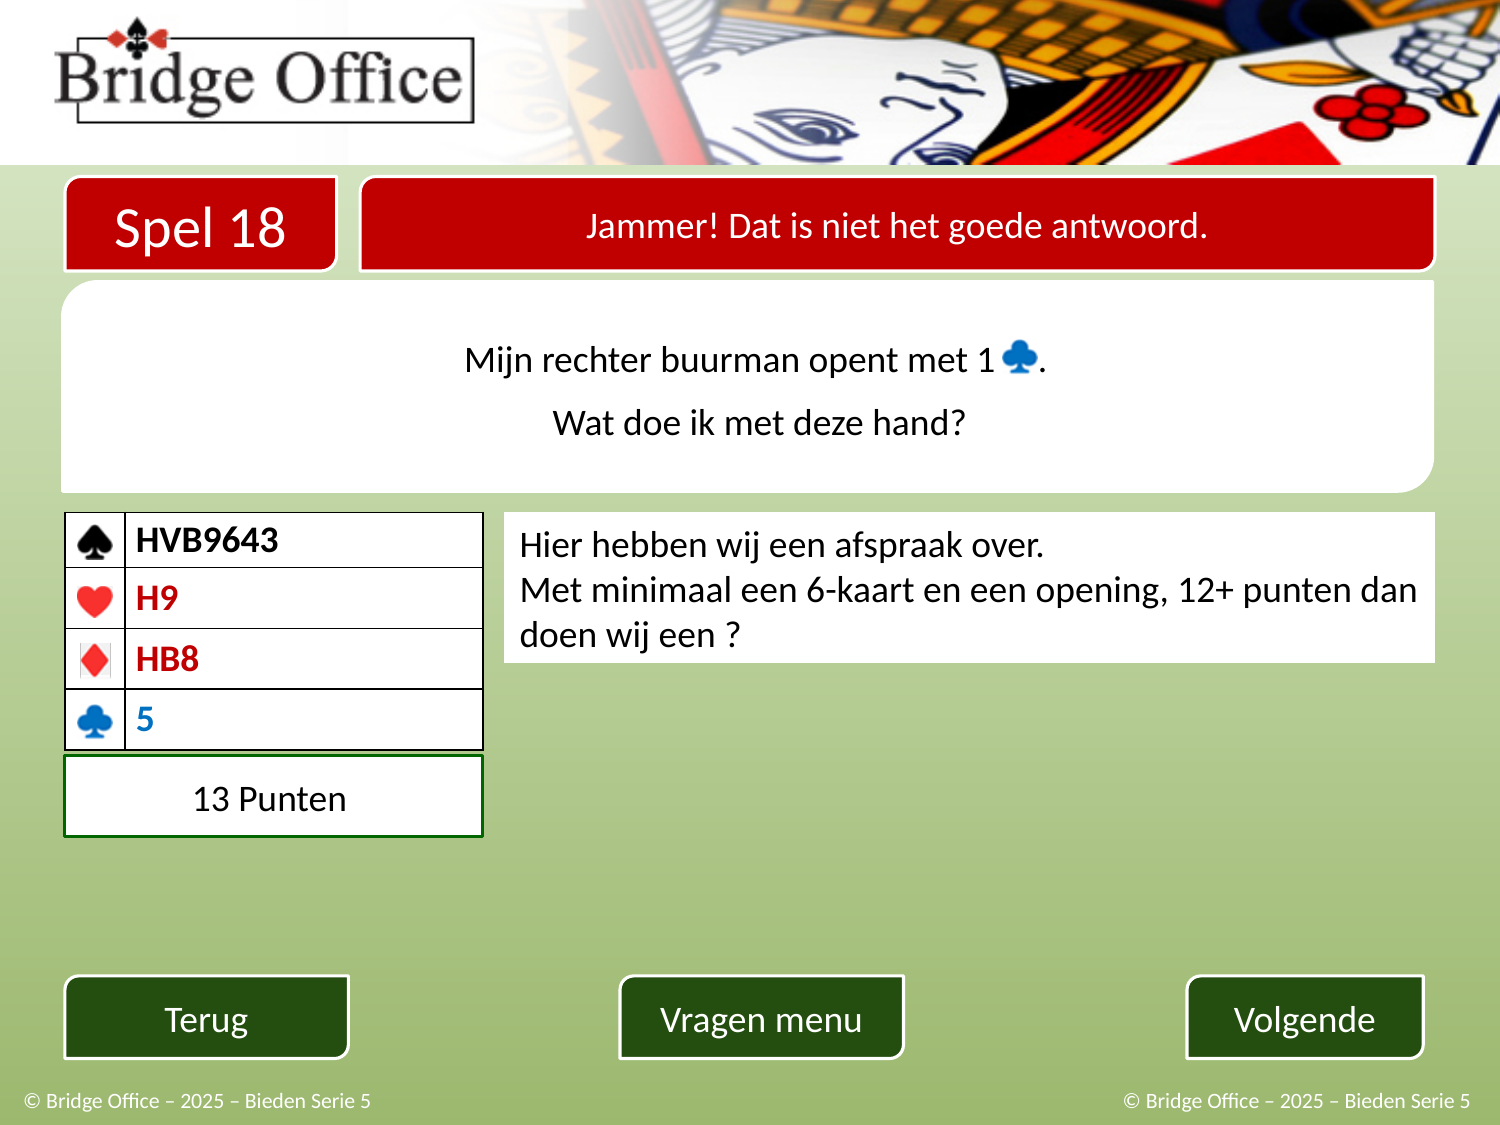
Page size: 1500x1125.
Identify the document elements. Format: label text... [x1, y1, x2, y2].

text_box Mijn rechter buurman opent met 1 . [449, 327, 1075, 388]
text_box Wat doe ik met deze hand? [537, 390, 986, 451]
text_box 13 Punten [63, 754, 484, 838]
table_cell HB8 [126, 629, 482, 688]
table_cell H9 [126, 568, 482, 628]
picture [1001, 339, 1038, 375]
text_box Spel 18 [63, 178, 339, 273]
text_box [61, 280, 1435, 493]
table_cell [66, 690, 124, 749]
picture [77, 585, 114, 618]
table_header HVB9643 [126, 513, 482, 567]
text_box Jammer! Dat is niet het goede antwoord. [358, 178, 1437, 273]
text_box © Bridge Office – 2025 – Bieden Serie 5 [8, 1079, 393, 1121]
picture [77, 643, 114, 679]
table_header [66, 513, 124, 567]
text_box Vragen menu [618, 974, 906, 1061]
table_cell [66, 568, 124, 628]
text_box Terug [63, 974, 350, 1061]
text_box Volgende [1185, 974, 1425, 1061]
picture [77, 524, 114, 561]
table_cell 5 [126, 690, 482, 749]
text_box Hier hebben wij een afspraak over. Met minimaal een 6-kaart en een opening, 12+ punten dan doen wij een ? [504, 512, 1435, 663]
text_box © Bridge Office – 2025 – Bieden Serie 5 [1107, 1079, 1500, 1121]
picture [0, 0, 1500, 166]
picture [77, 703, 114, 740]
table_cell [66, 629, 124, 688]
